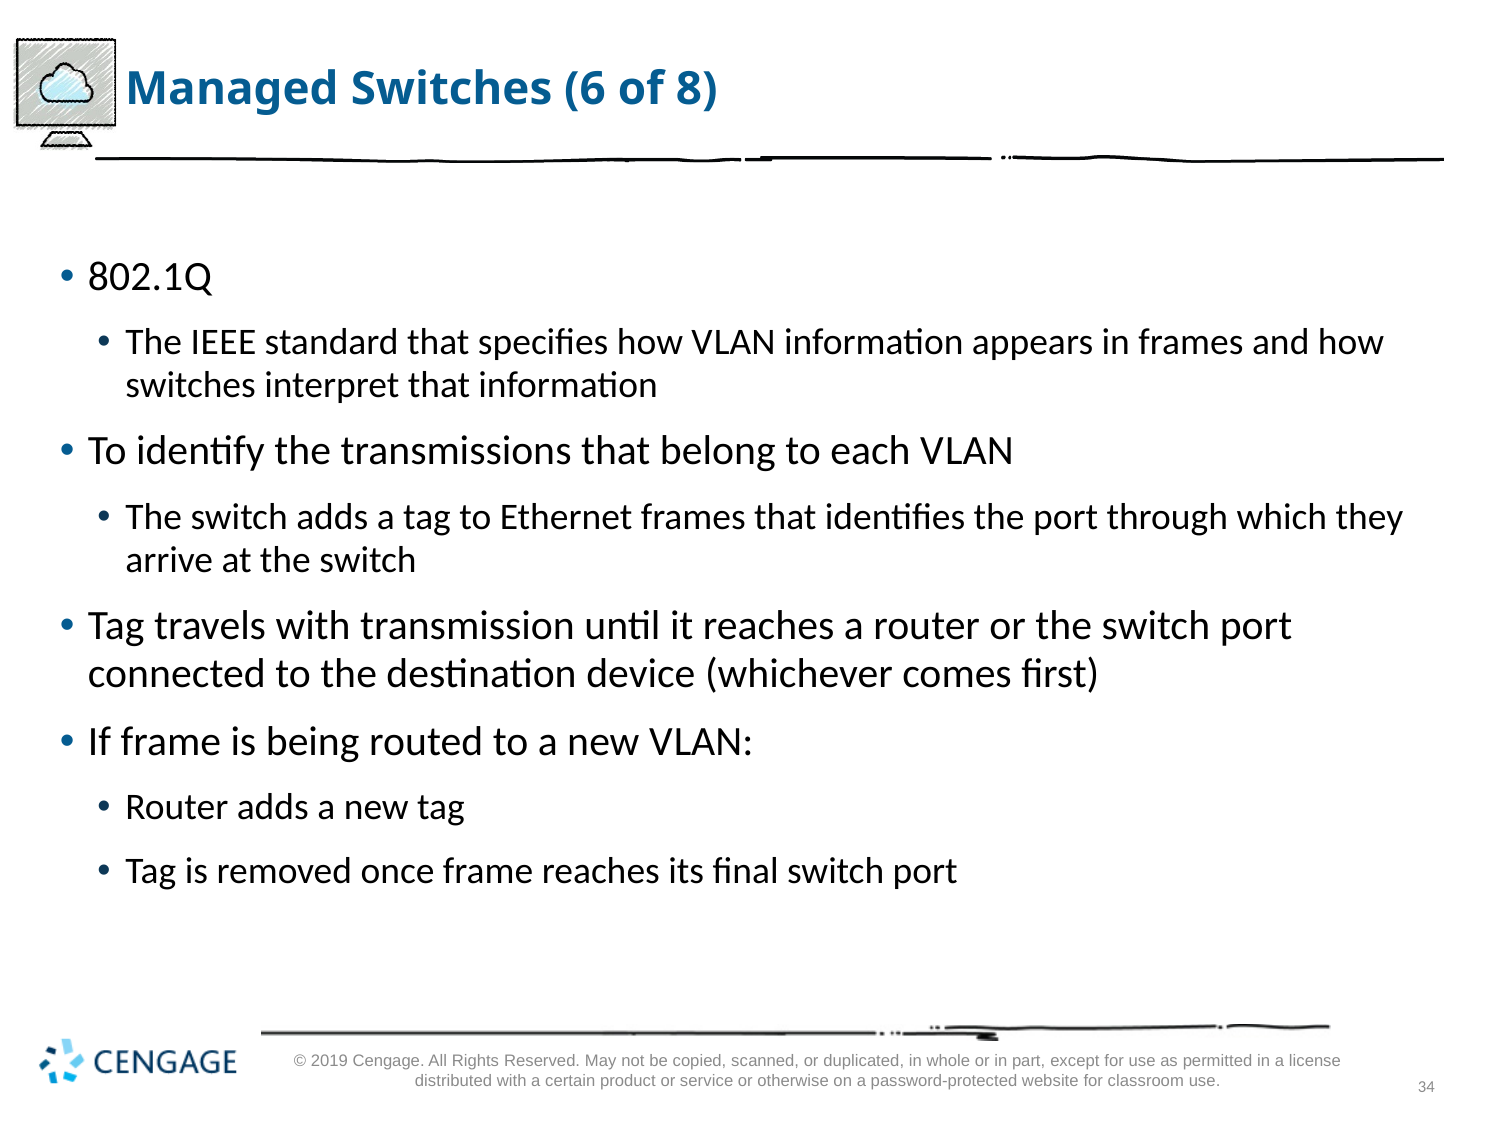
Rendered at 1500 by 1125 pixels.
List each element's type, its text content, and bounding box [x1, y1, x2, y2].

picture [19, 1025, 249, 1096]
picture [261, 1024, 1331, 1041]
title Managed Switches (6 of 8) [125, 66, 1442, 116]
footer © 2019 Cengage. All Rights Reserved. May not be copied, scanned, or duplicated, in whole or in part, except for use as permitted in a license distributed with a certain product or service or otherwise on a password-protected website for classroom use. [262, 1050, 1375, 1091]
picture [13, 36, 117, 151]
picture [95, 155, 1444, 163]
list 802.1 Q The I E E E standard that specifies how V LAN information appears in frames and how switches interpret that information To identify the transmissions that belong to each V LAN The switch adds a tag to Ethernet frames that identifies the port through which they arrive at the switch Tag travels with transmission until it reaches a router or the switch port connected to the destination device (whichever comes first) If frame is being routed to a new V LAN: Router adds a new tag Tag is removed once frame reaches its final switch port [59, 252, 1441, 899]
